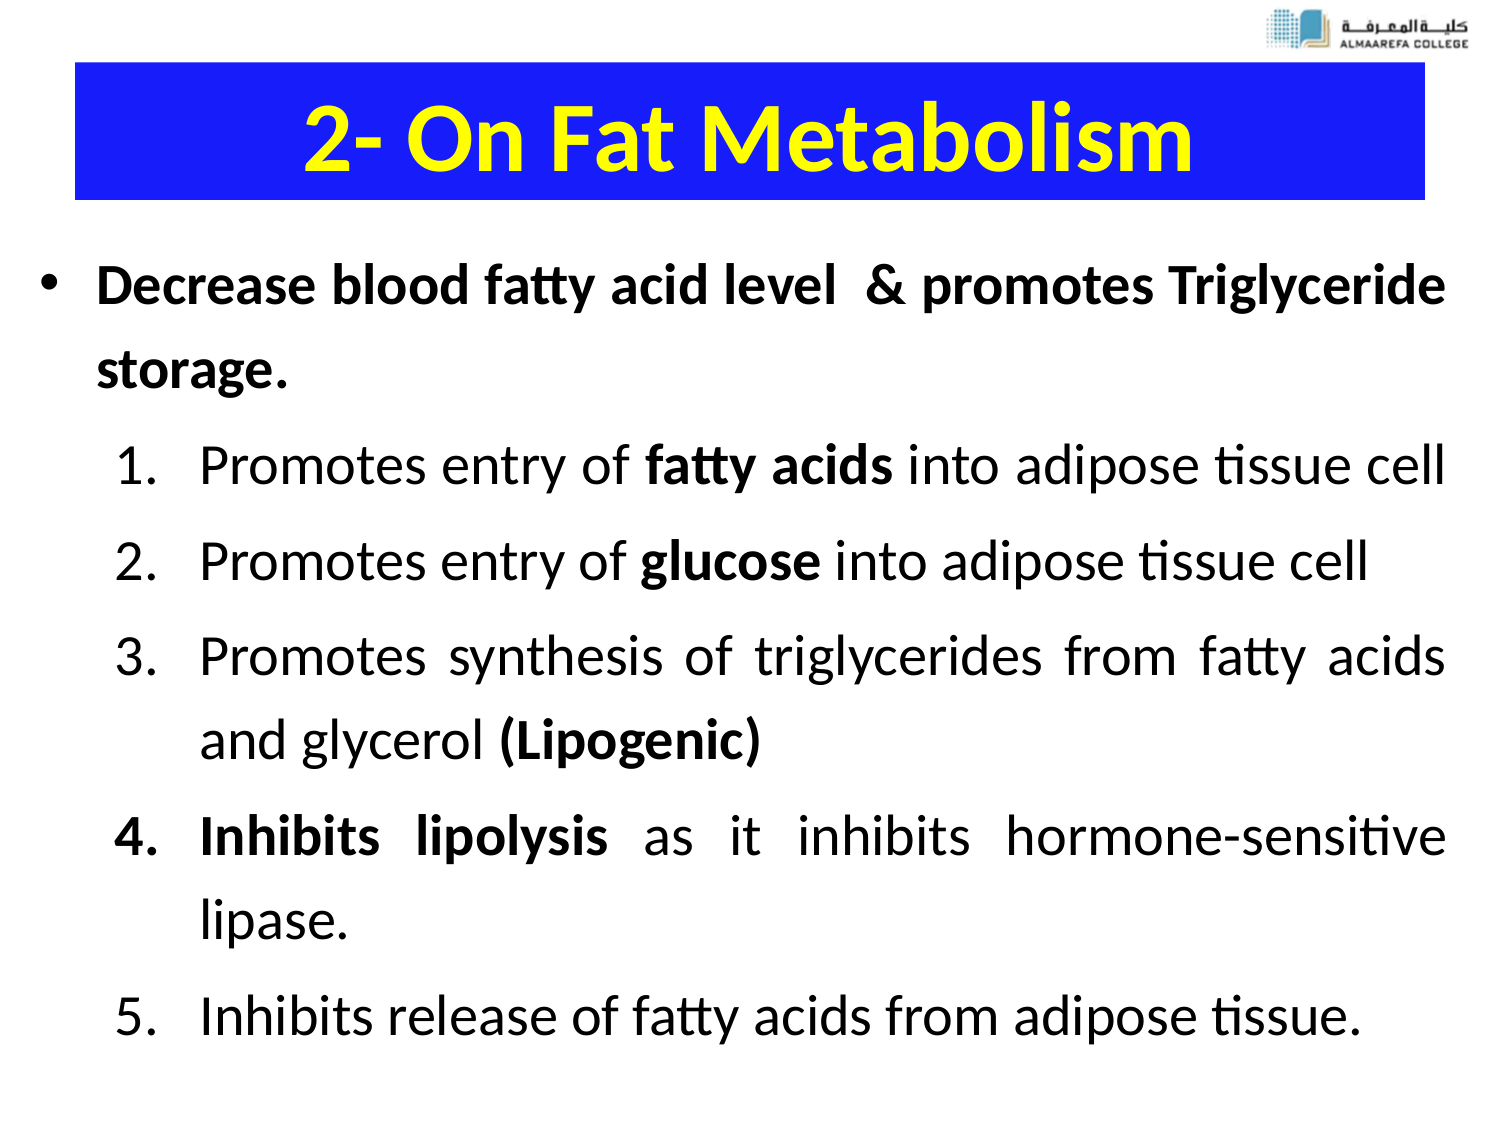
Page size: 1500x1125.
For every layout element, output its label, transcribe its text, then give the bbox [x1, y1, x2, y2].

picture [1262, 0, 1473, 65]
list Decrease blood fatty acid level & promotes Triglyceride storage. Promotes entry of fatty acids into adipose tissue cell Promotes entry of glucose into adipose tissue cell Promotes synthesis of triglycerides from fatty acids and glycerol (Lipogenic) Inhibits lipolysis as it inhibits hormone-sensitive lipase. Inhibits release of fatty acids from adipose tissue. [24, 224, 1463, 1125]
title 2- On Fat Metabolism [75, 62, 1425, 200]
